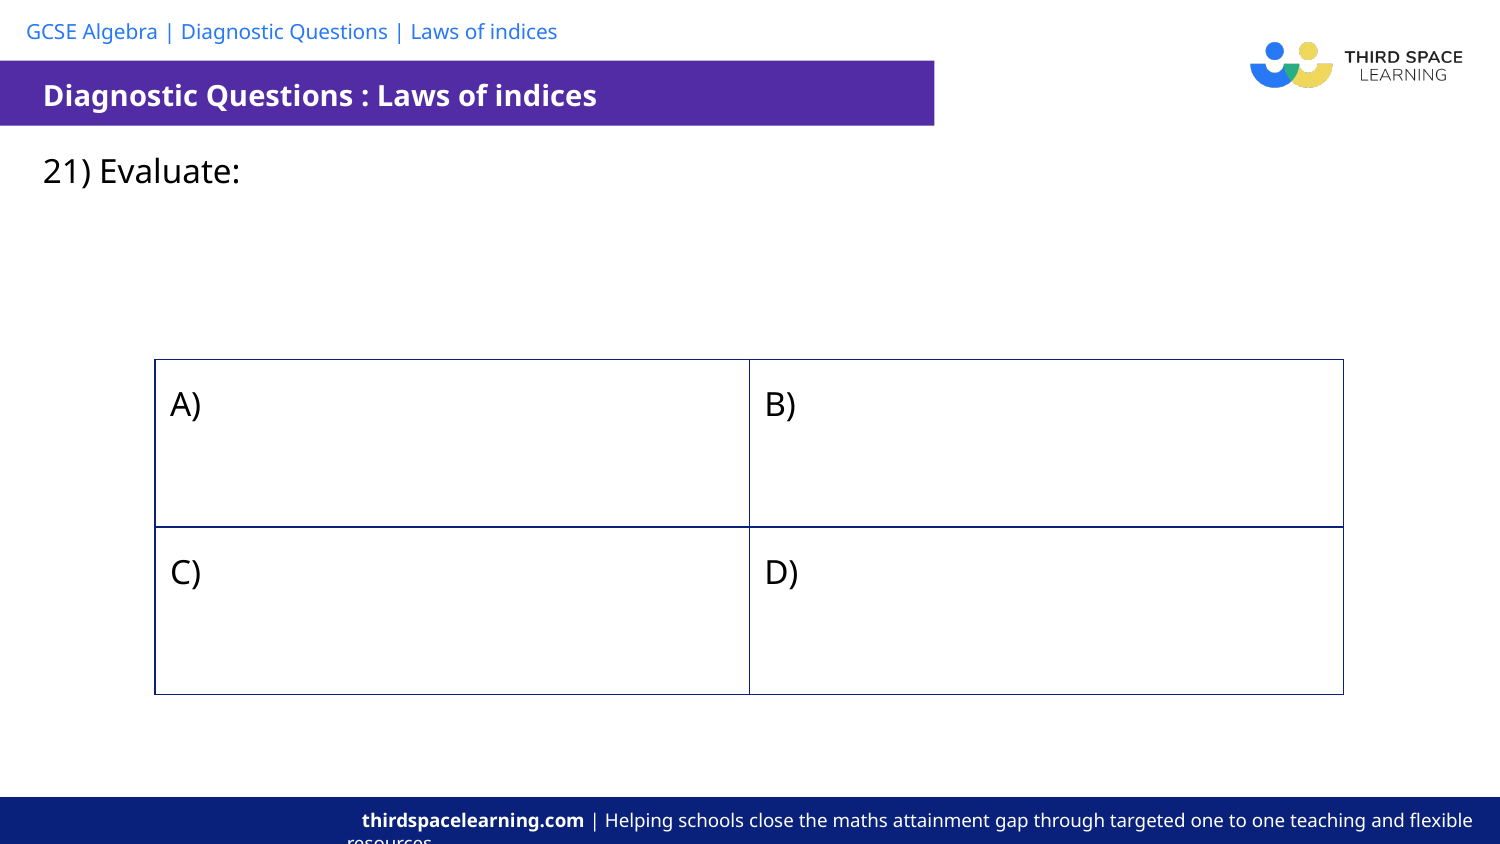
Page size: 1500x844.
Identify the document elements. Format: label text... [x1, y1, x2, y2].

picture [1250, 33, 1465, 99]
text_box Diagnostic Questions : Laws of indices [27, 61, 778, 127]
